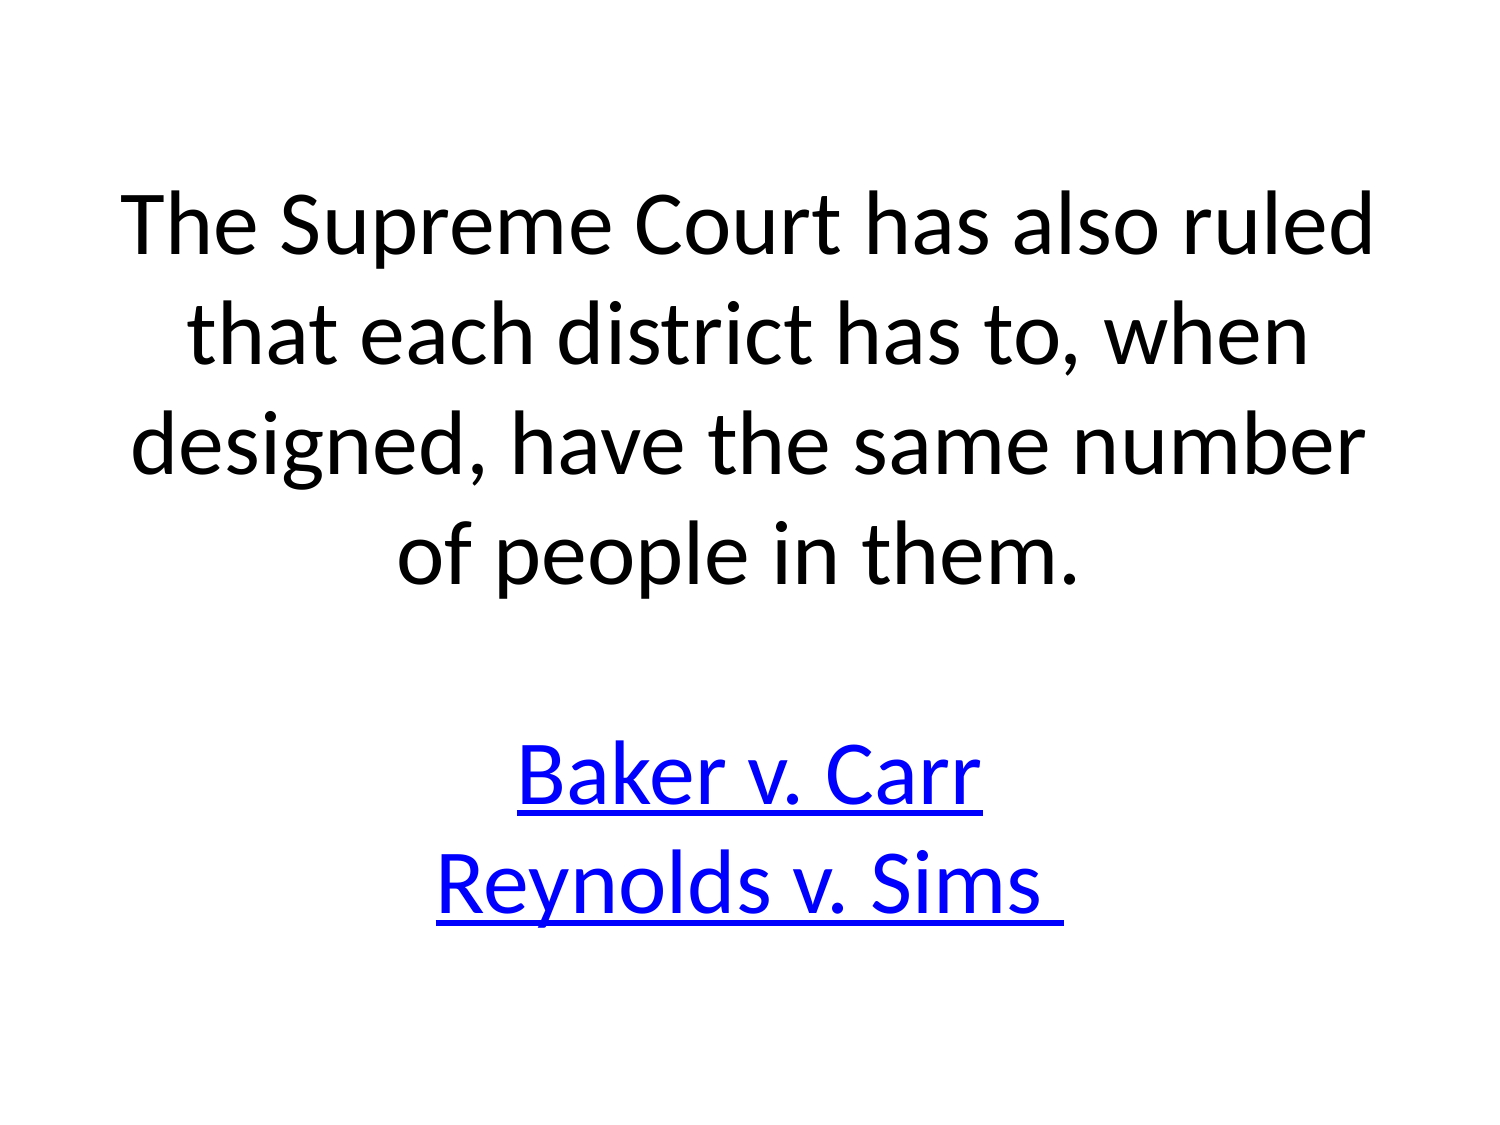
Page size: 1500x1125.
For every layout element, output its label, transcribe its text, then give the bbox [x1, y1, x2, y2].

title The Supreme Court has also ruled that each district has to, when designed, have the same number of people in them. Baker v. Carr Reynolds v. Sims [74, 44, 1426, 1051]
